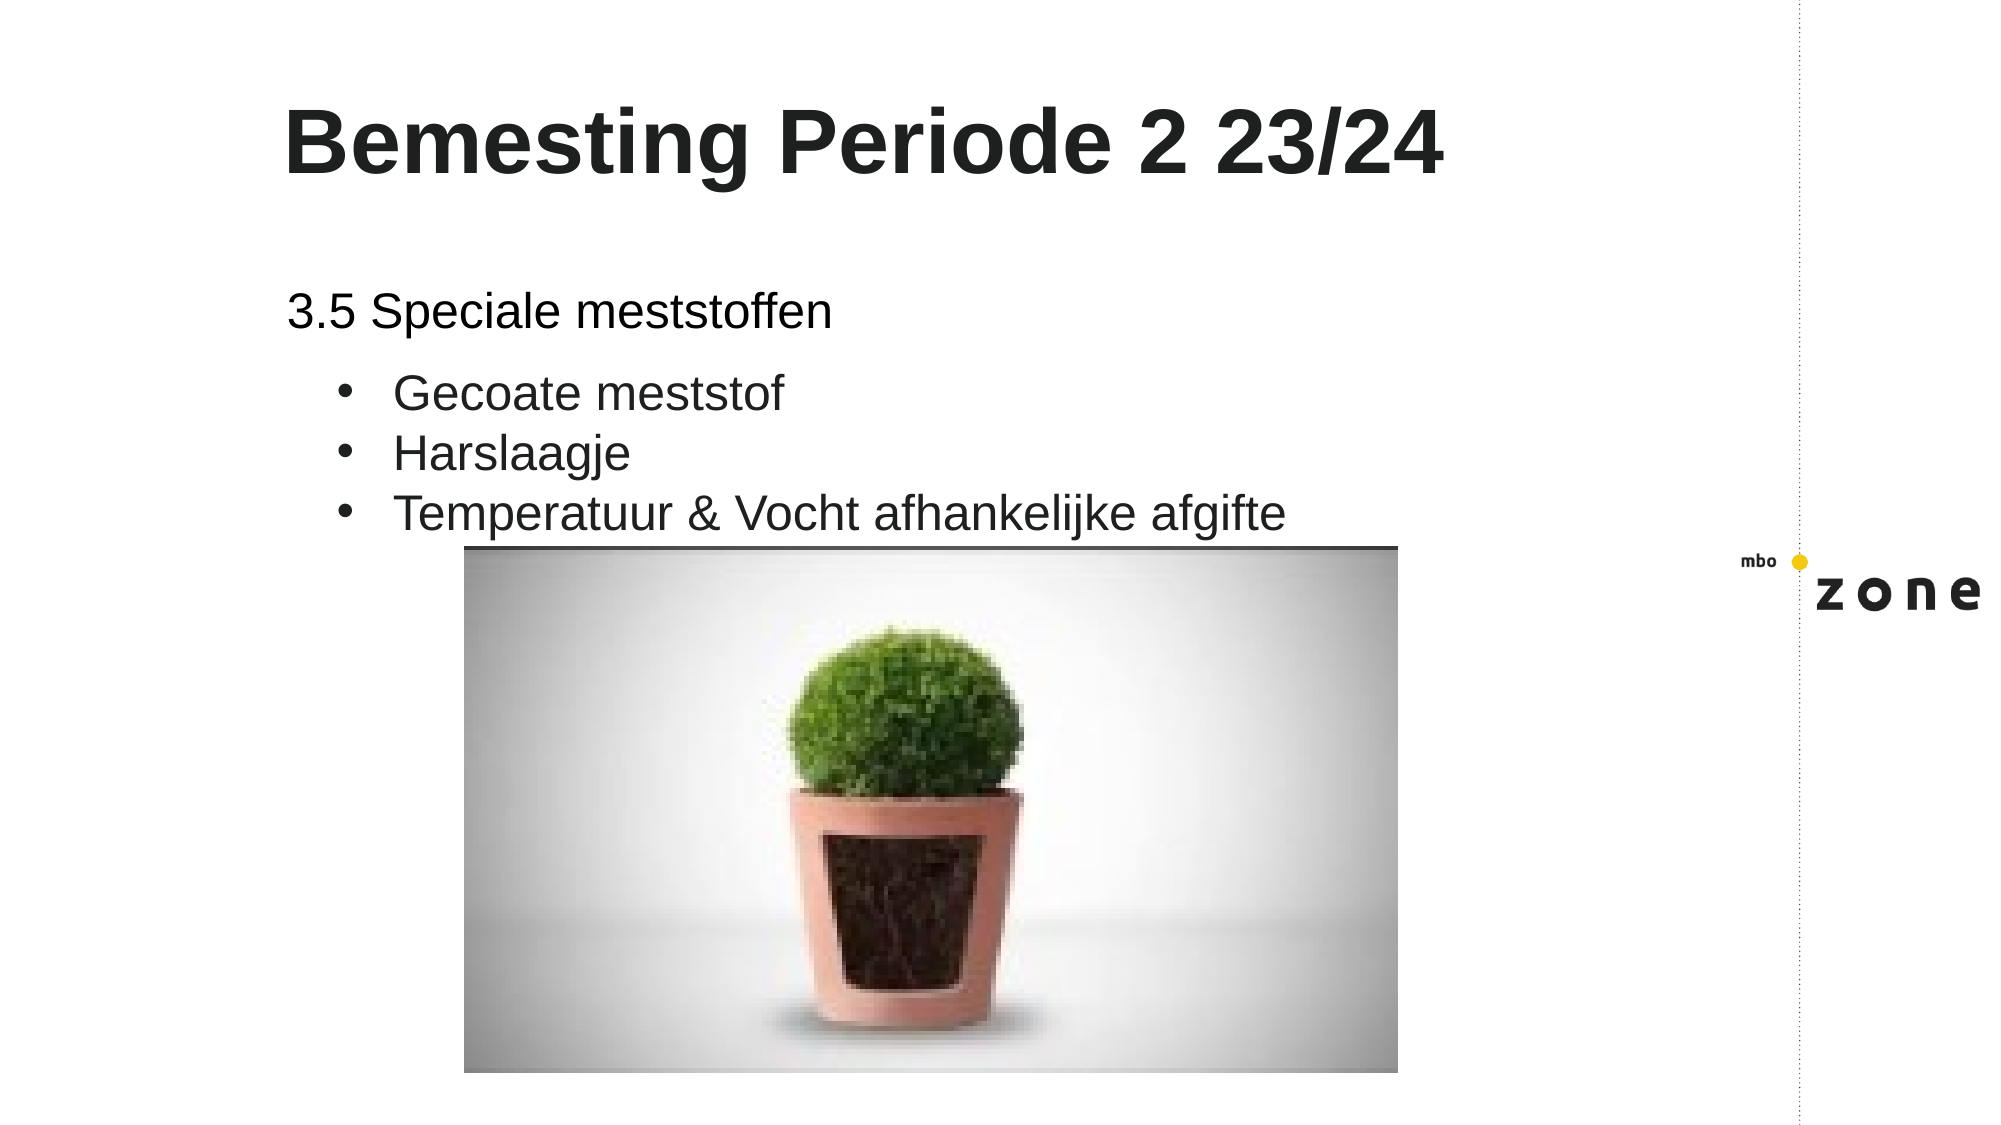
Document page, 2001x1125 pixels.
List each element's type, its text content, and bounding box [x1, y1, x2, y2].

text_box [463, 545, 1398, 1074]
picture [1596, 0, 2001, 1125]
list Gecoate meststof Harslaagje Temperatuur & Vocht afhankelijke afgifte [336, 359, 1607, 1074]
text_box 3.5 Speciale meststoffen [272, 271, 1830, 347]
title Bemesting Periode 2 23/24 [124, 94, 1607, 272]
